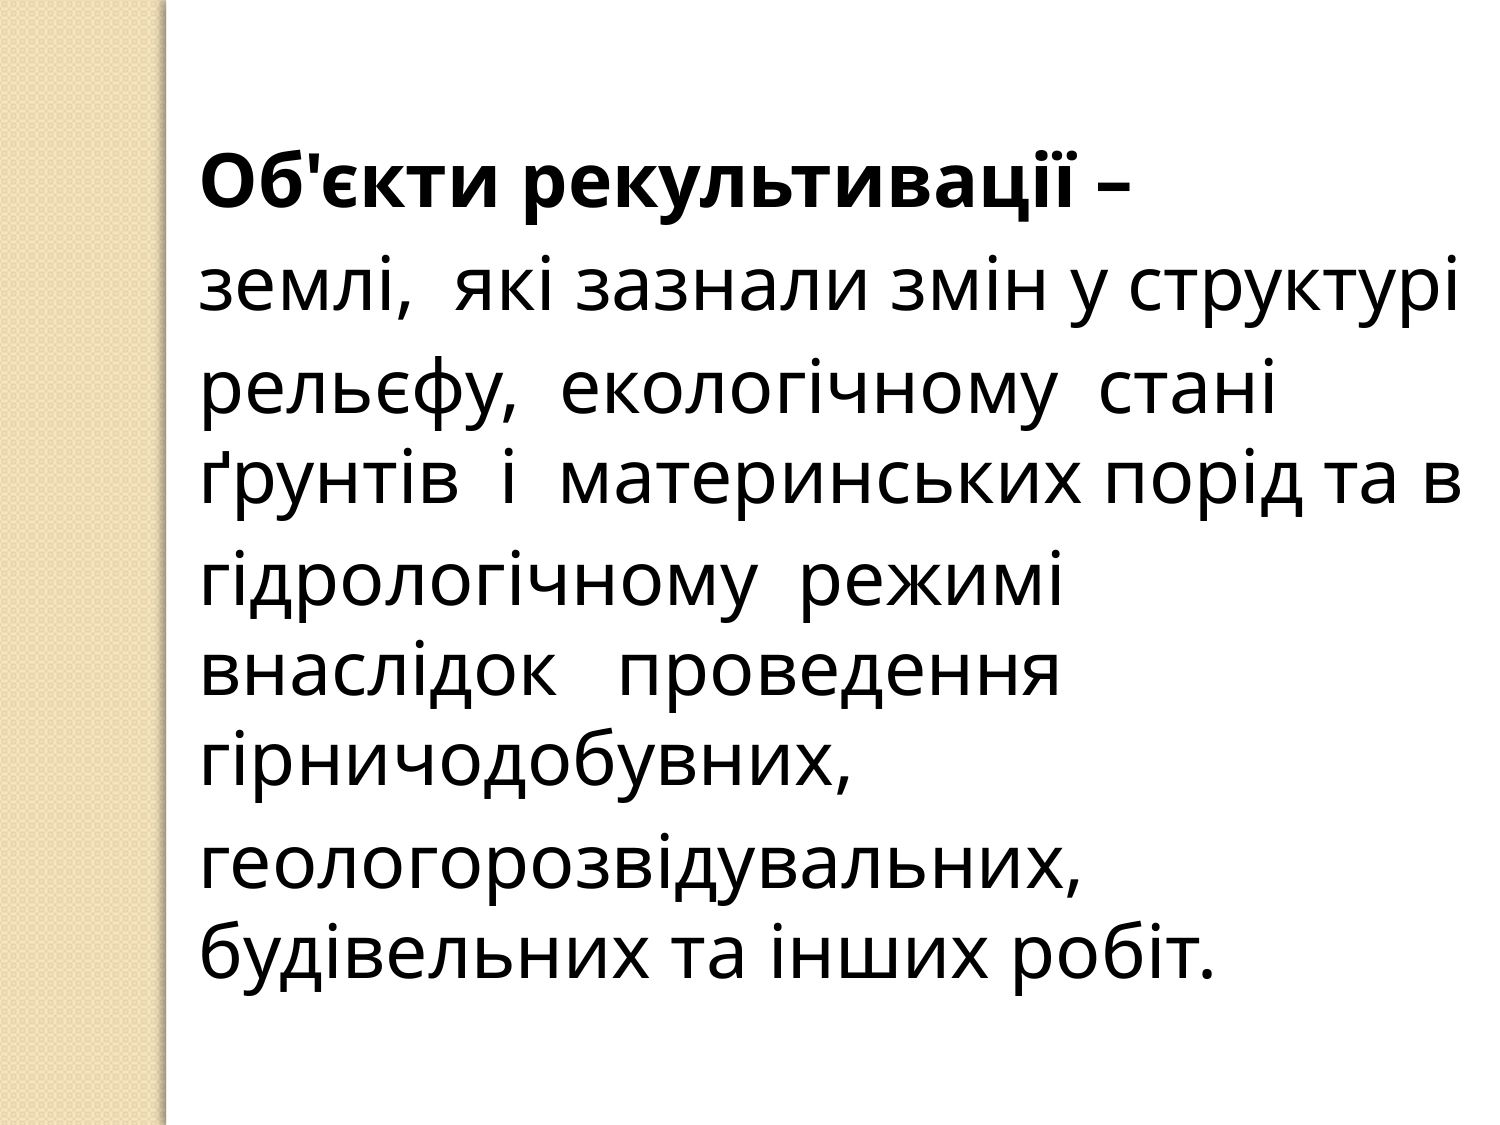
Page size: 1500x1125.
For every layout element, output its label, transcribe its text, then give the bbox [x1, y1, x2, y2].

list Об'єкти рекультивації – землі, які зазнали змін у структурі рельєфу, екологічному стані ґрунтів і материнських порід та в гідрологічному режимі внаслідок проведення гірничодобувних, геологорозвідувальних, будівельних та інших робіт. [169, 125, 1500, 983]
